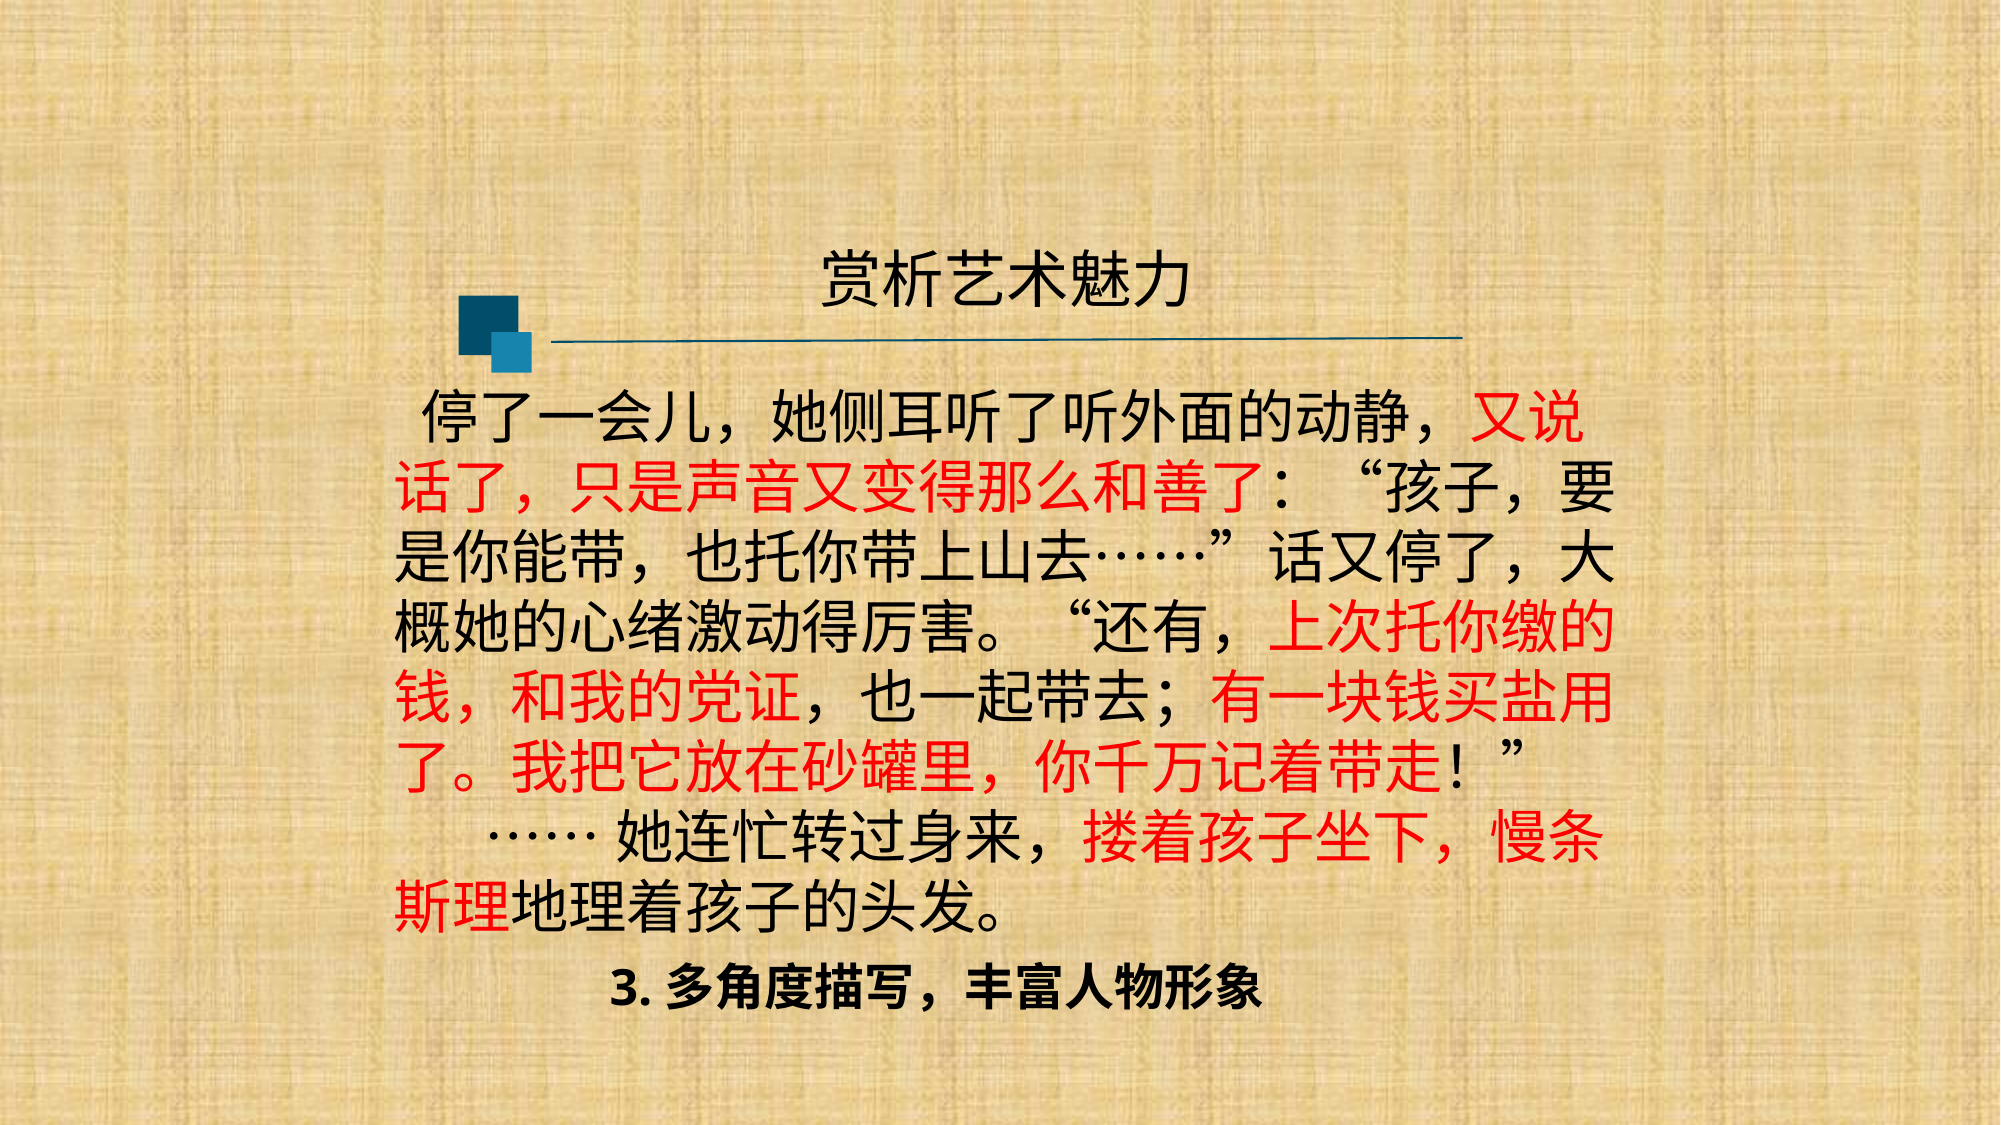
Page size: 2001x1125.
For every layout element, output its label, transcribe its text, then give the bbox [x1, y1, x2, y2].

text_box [458, 295, 532, 373]
picture [0, 0, 2001, 1125]
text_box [551, 337, 1463, 342]
text_box 停了一会儿，她侧耳听了听外面的动静，又说话了，只是声音又变得那么和善了：“孩子，要是你能带，也托你带上山去……”话又停了，大概她的心绪激动得厉害。“还有，上次托你缴的钱，和我的党证，也一起带去；有一块钱买盐用了。我把它放在砂罐里，你千万记着带走！” ……她连忙转过身来，搂着孩子坐下，慢条斯理地理着孩子的头发。 [379, 372, 1635, 1018]
text_box 3.多角度描写，丰富人物形象 [594, 948, 1405, 1023]
text_box 赏析艺术魅力 [551, 232, 1463, 322]
